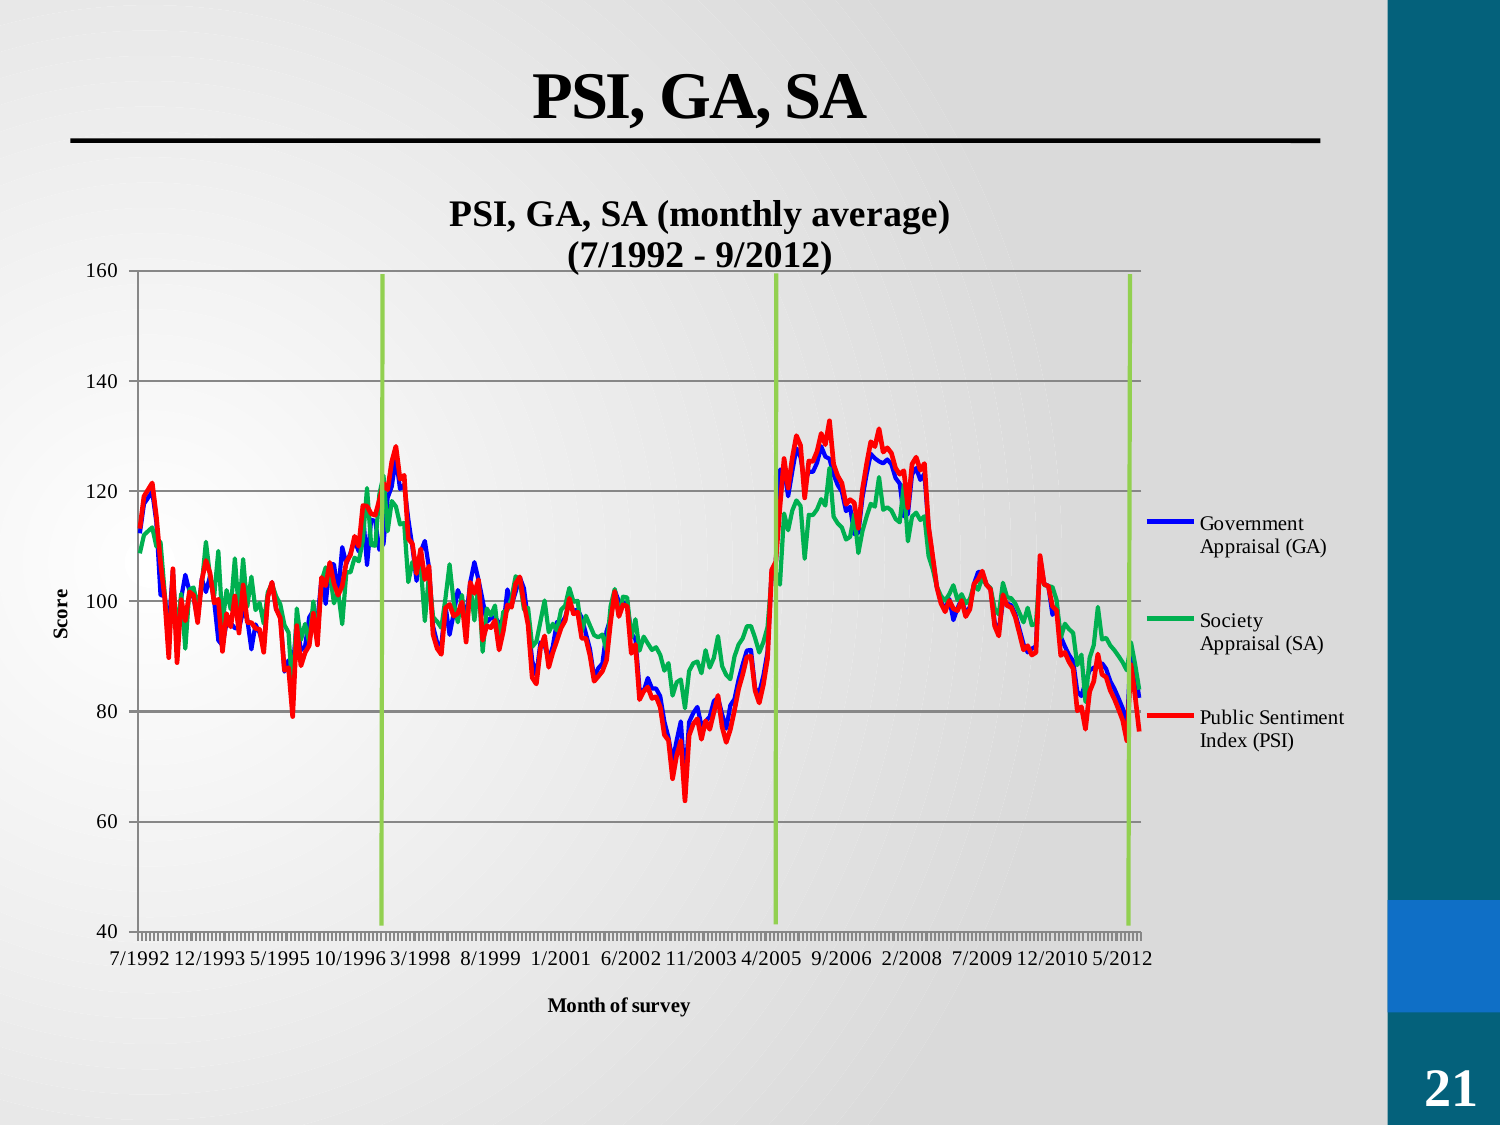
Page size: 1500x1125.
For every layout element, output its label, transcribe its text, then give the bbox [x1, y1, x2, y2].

text_box PSI, GA, SA [75, 45, 1325, 129]
chart [41, 156, 1359, 1046]
text_box 21 [1403, 1045, 1500, 1125]
